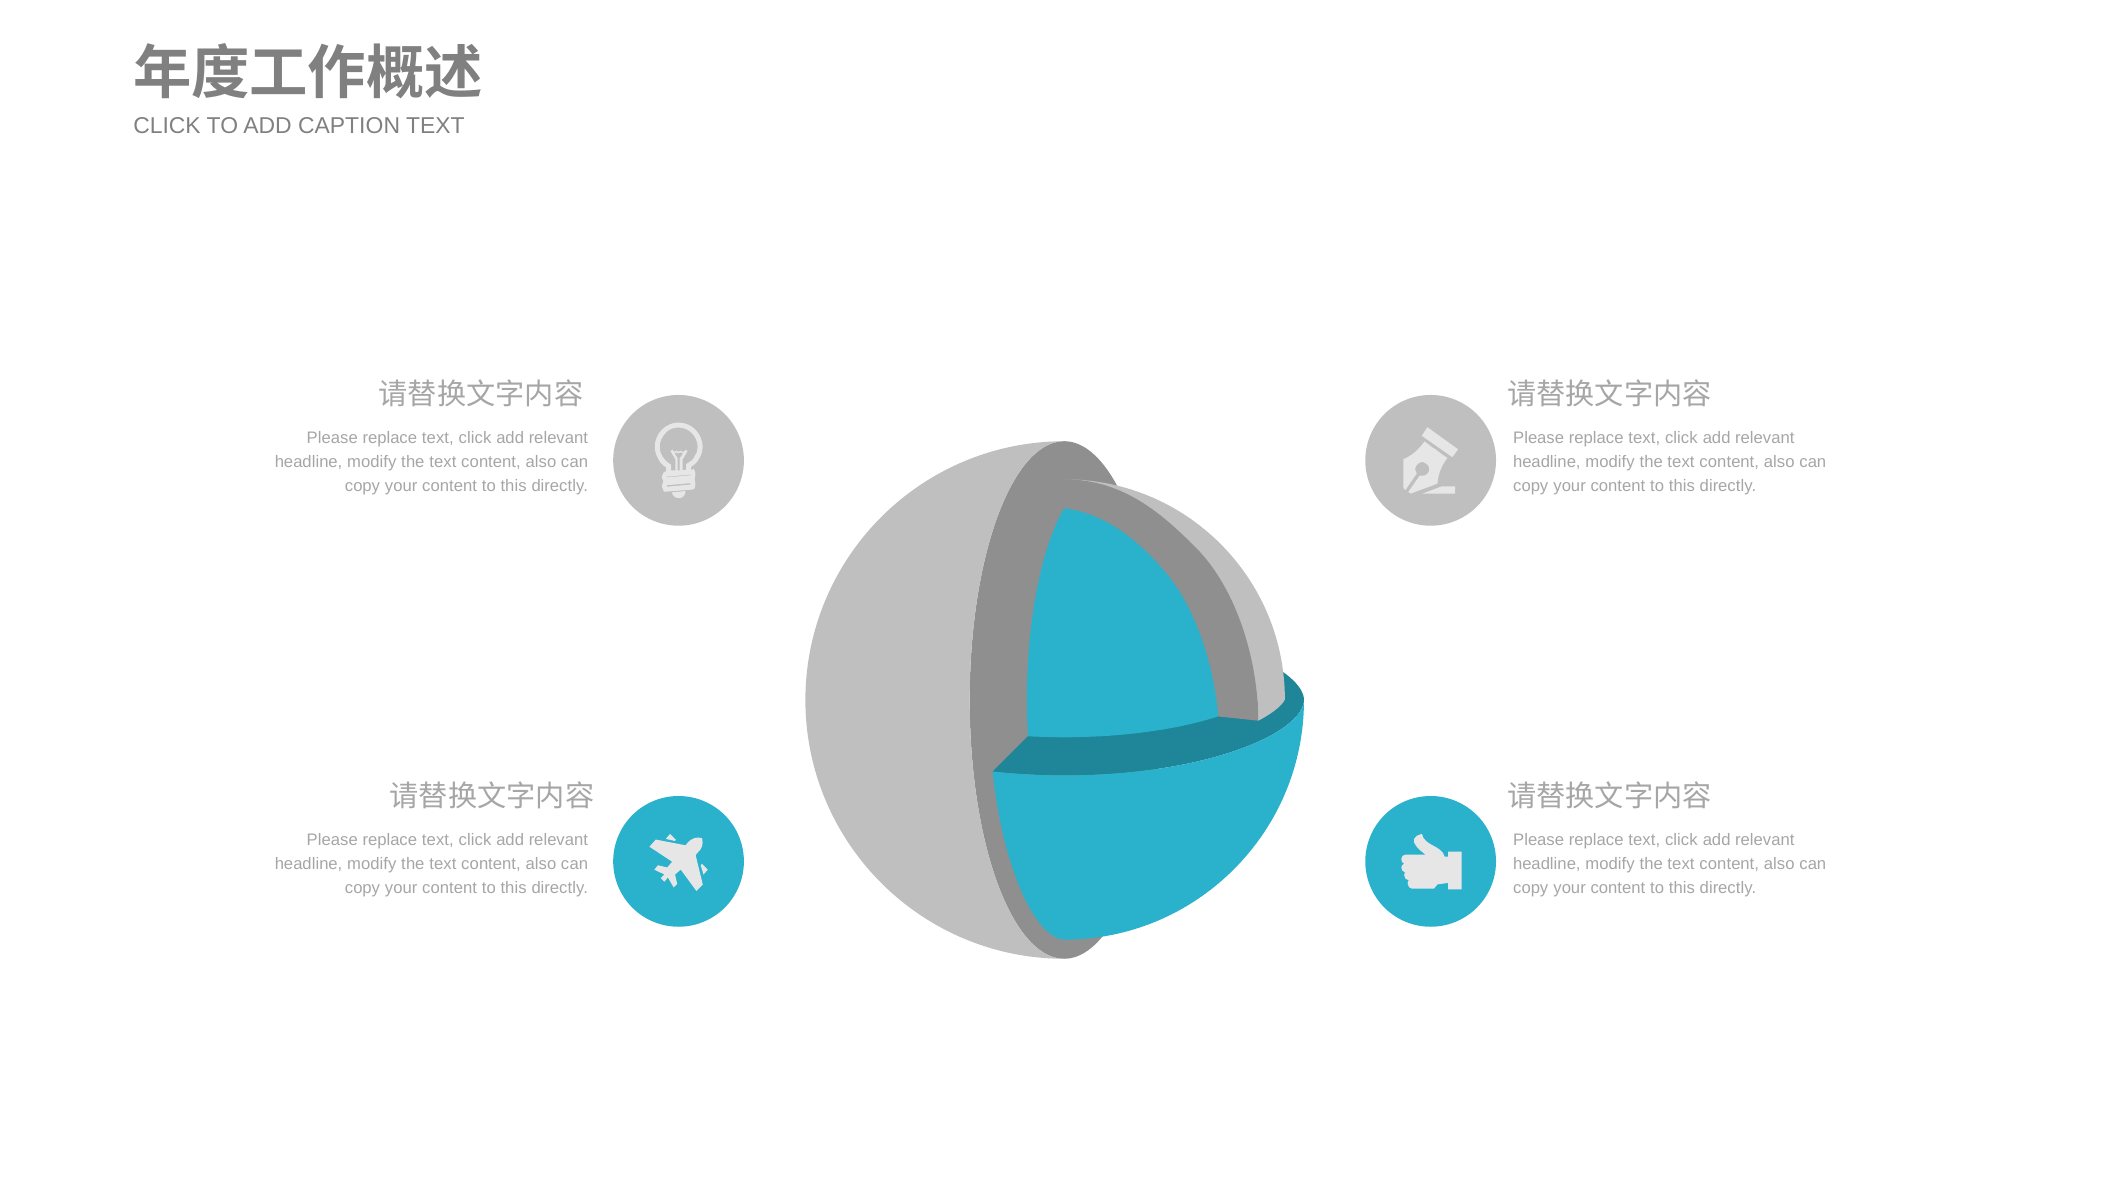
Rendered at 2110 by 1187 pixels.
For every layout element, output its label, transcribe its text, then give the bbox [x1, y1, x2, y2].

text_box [1365, 394, 1497, 526]
text_box CLICK TO ADD CAPTION TEXT [133, 110, 513, 138]
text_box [1491, 762, 1864, 904]
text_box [805, 441, 1304, 959]
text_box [238, 762, 611, 904]
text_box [238, 360, 604, 502]
text_box 年度工作概述 [133, 35, 513, 106]
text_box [613, 795, 744, 927]
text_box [1365, 795, 1497, 927]
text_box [613, 394, 744, 526]
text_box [1491, 360, 1864, 502]
